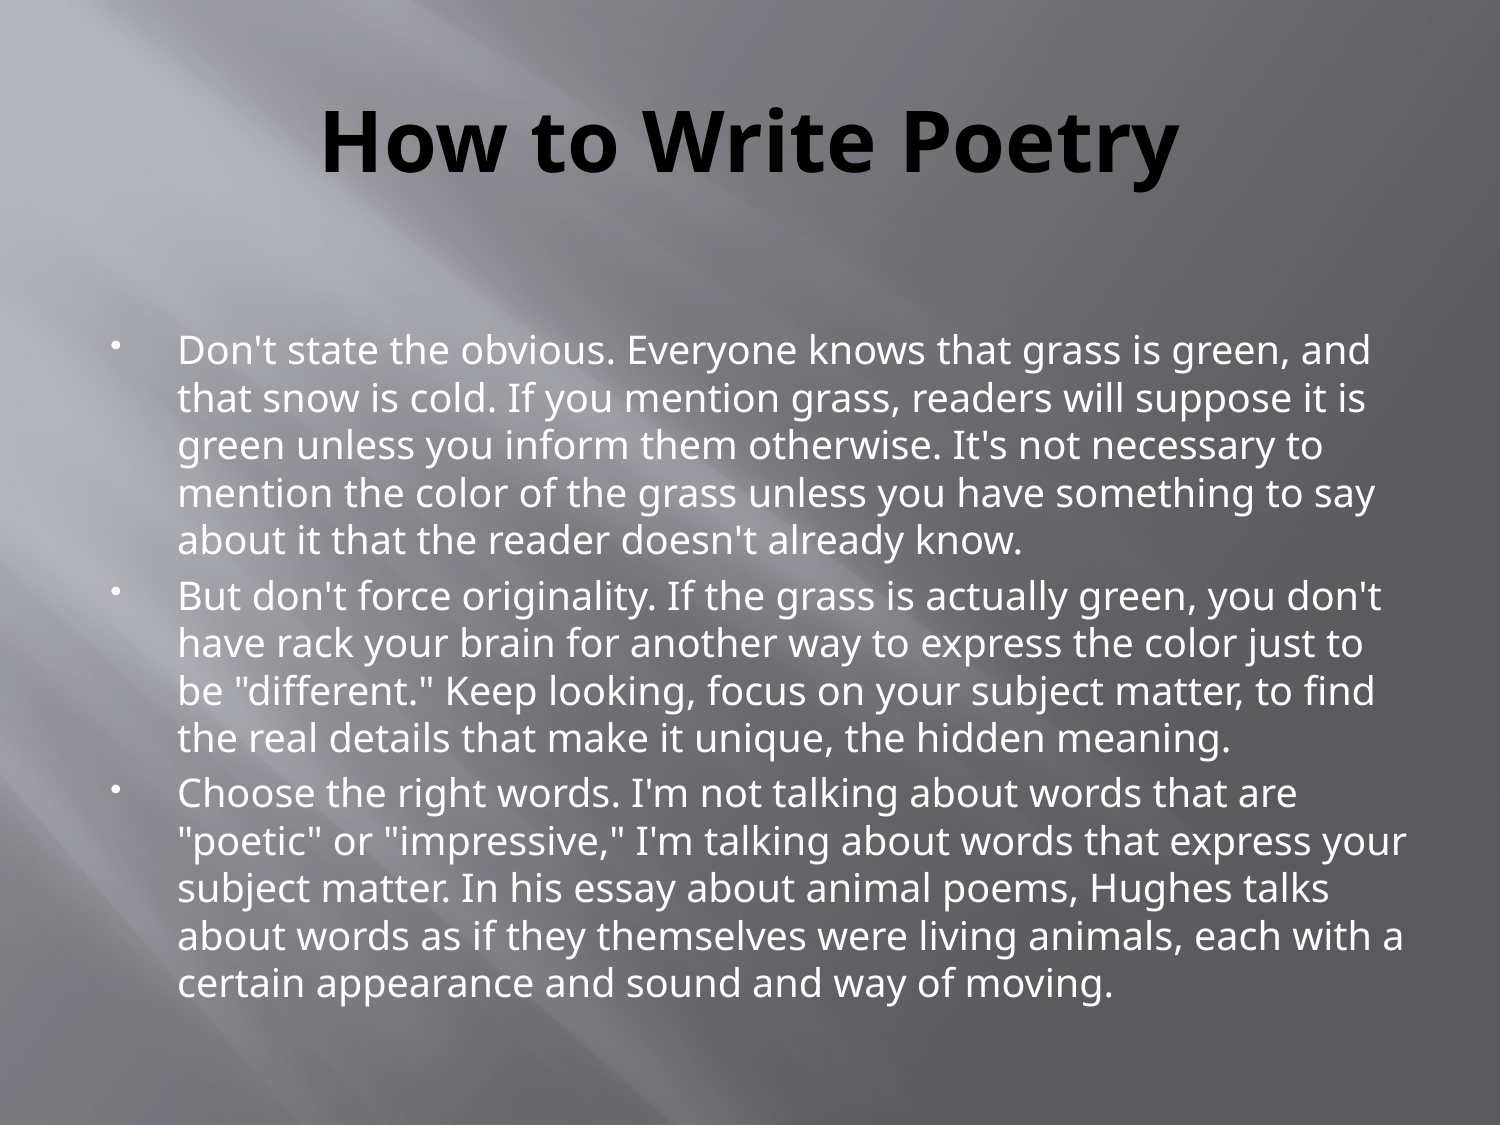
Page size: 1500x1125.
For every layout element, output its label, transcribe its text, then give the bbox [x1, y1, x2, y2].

list Don't state the obvious. Everyone knows that grass is green, and that snow is cold. If you mention grass, readers will suppose it is green unless you inform them otherwise. It's not necessary to mention the color of the grass unless you have something to say about it that the reader doesn't already know. But don't force originality. If the grass is actually green, you don't have rack your brain for another way to express the color just to be "different." Keep looking, focus on your subject matter, to find the real details that make it unique, the hidden meaning. Choose the right words. I'm not talking about words that are "poetic" or "impressive," I'm talking about words that express your subject matter. In his essay about animal poems, Hughes talks about words as if they themselves were living animals, each with a certain appearance and sound and way of moving. [75, 262, 1425, 1035]
title How to Write Poetry [75, 45, 1425, 233]
